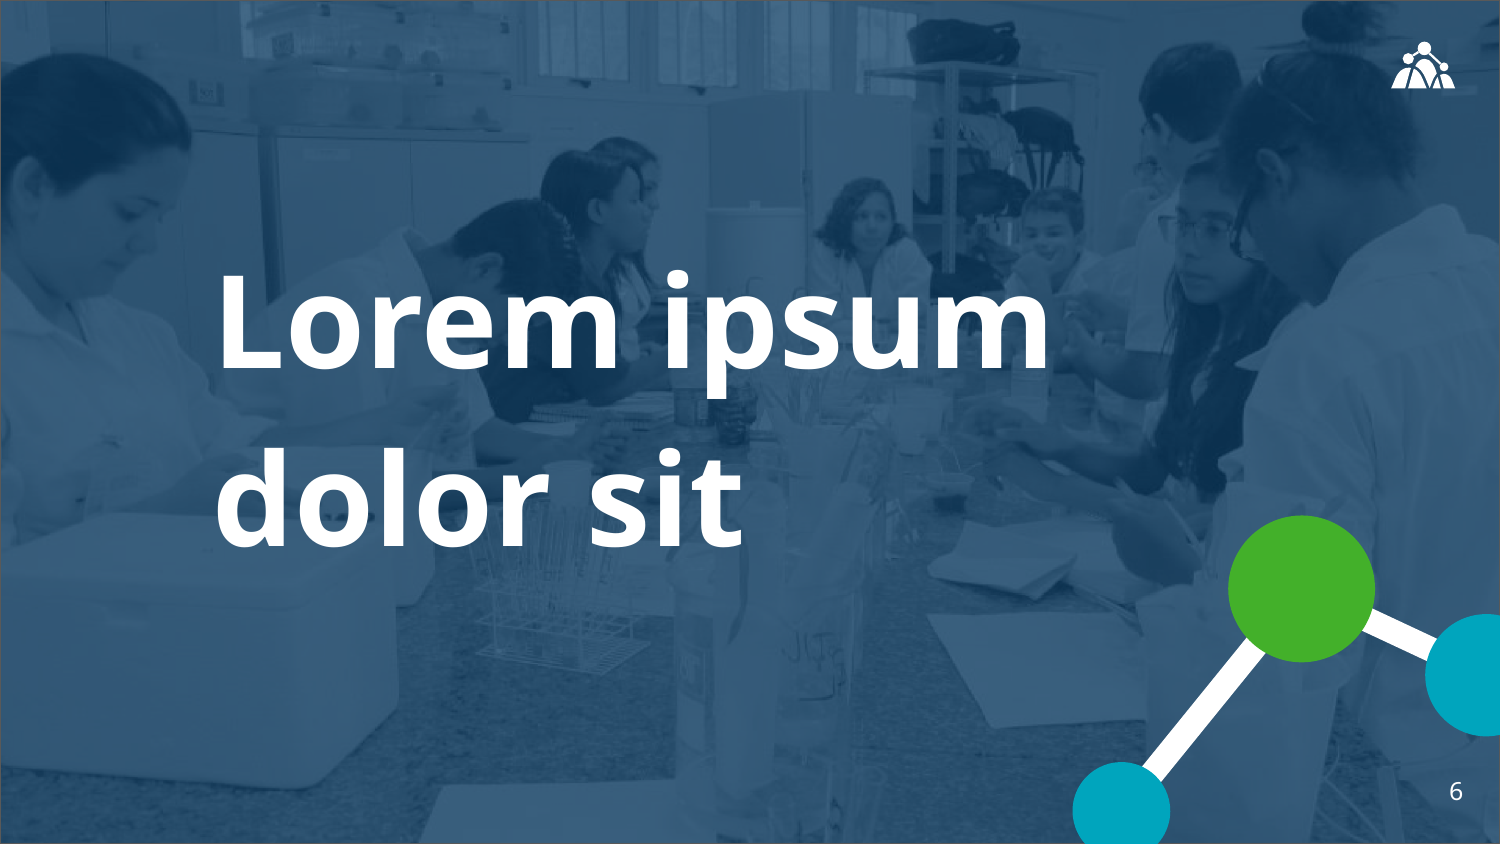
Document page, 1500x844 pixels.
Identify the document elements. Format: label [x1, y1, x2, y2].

text_box [1390, 41, 1456, 89]
text_box [1047, 480, 1500, 844]
picture [0, 0, 1500, 844]
